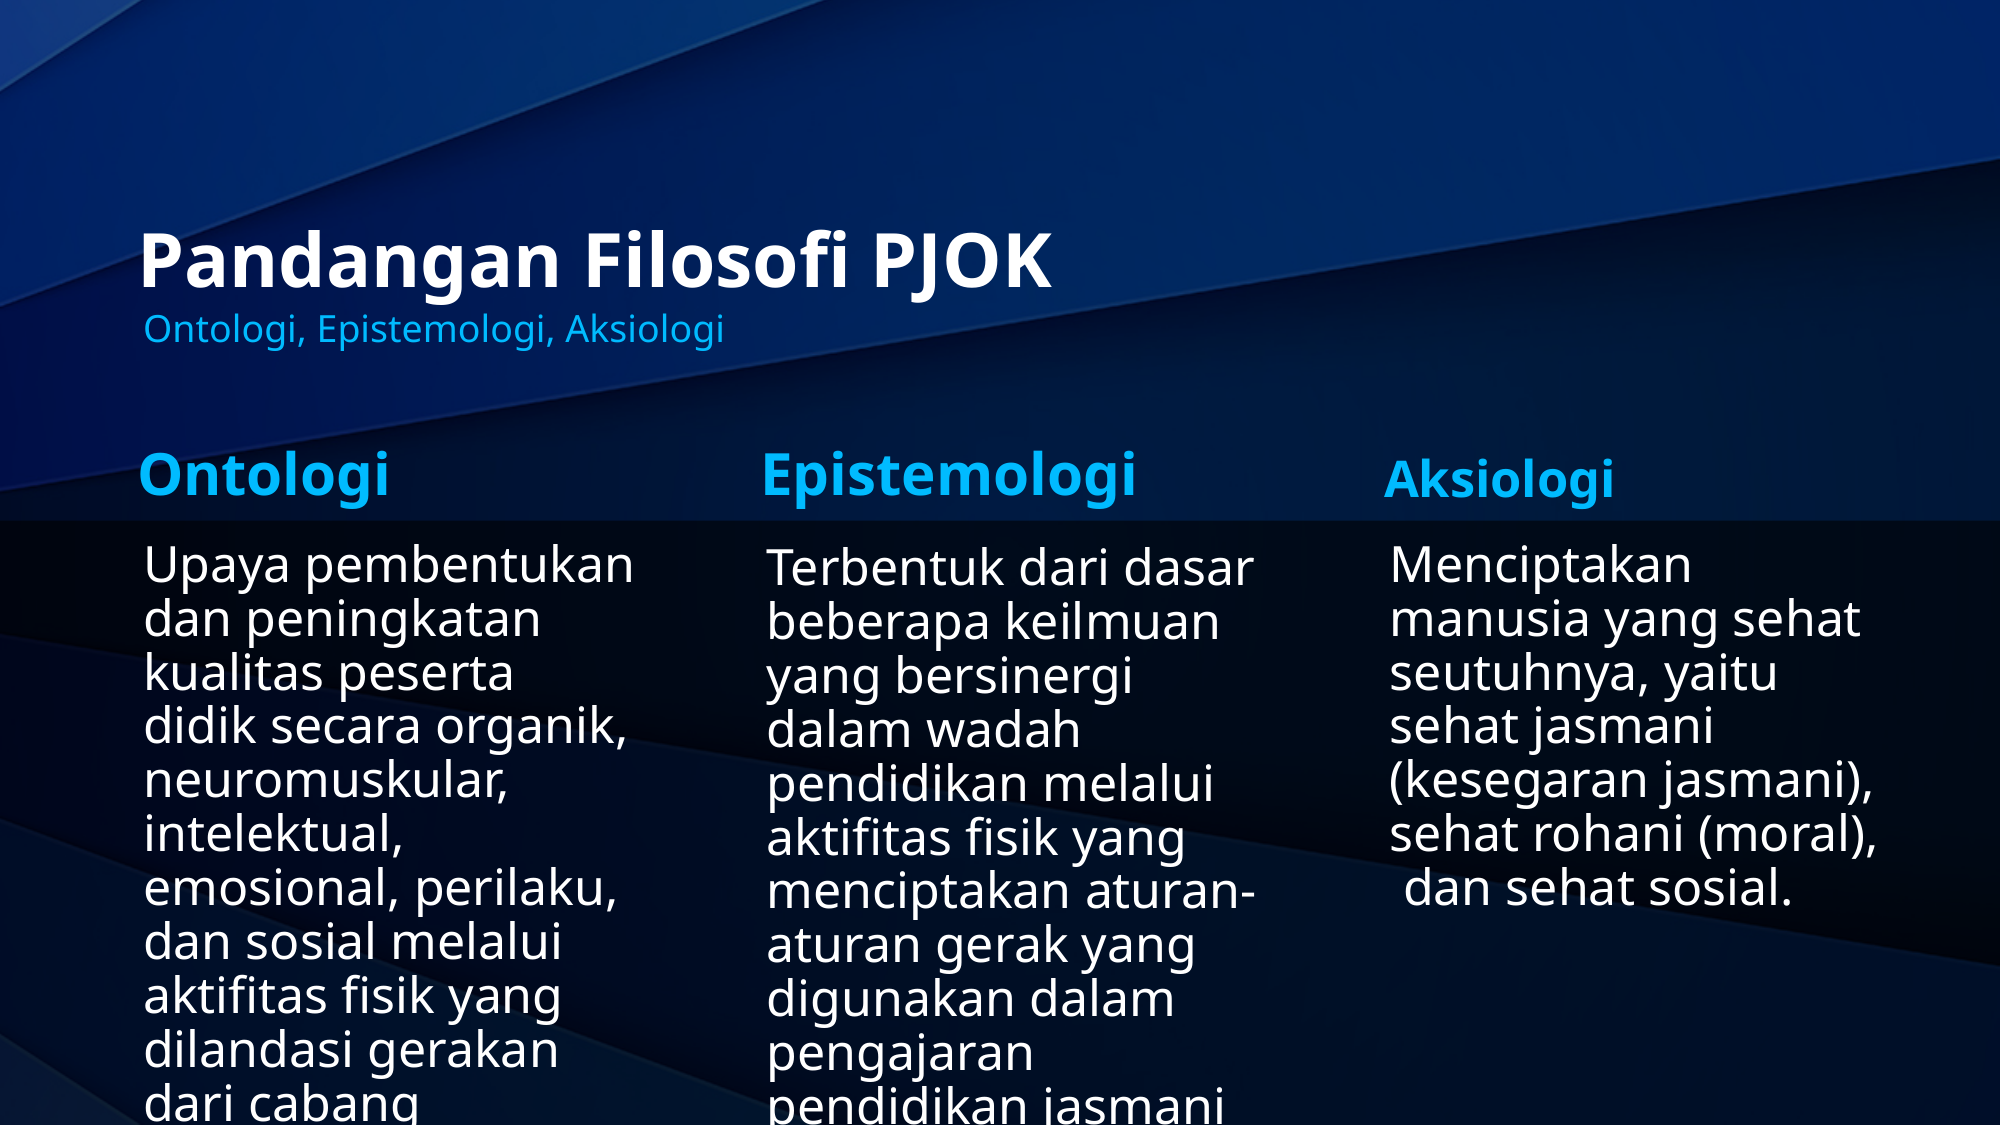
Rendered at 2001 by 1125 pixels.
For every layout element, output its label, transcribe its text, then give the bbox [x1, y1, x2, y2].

title Pandangan Filosofi PJOK [137, 213, 1385, 305]
picture [0, 0, 2000, 520]
list Ontologi [137, 453, 637, 509]
list Menciptakan manusia yang sehat seutuhnya, yaitu sehat jasmani (kesegaran jasmani), sehat rohani (moral), dan sehat sosial. [1384, 538, 1884, 939]
list Terbentuk dari dasar beberapa keilmuan yang bersinergi dalam wadah pendidikan melalui aktifitas fisik yang menciptakan aturan-aturan gerak yang digunakan dalam pengajaran pendidikan jasmani dan olahraga [760, 541, 1261, 939]
list Epistemologi [760, 453, 1261, 509]
list Aksiologi [1384, 453, 1884, 509]
list Ontologi, Epistemologi, Aksiologi [137, 309, 1471, 378]
list Upaya pembentukan dan peningkatan kualitas peserta didik secara organik, neuromuskular, intelektual, emosional, perilaku, dan sosial melalui aktifitas fisik yang dilandasi gerakan dari cabang olahraga [137, 538, 637, 916]
picture [0, 521, 2000, 1125]
